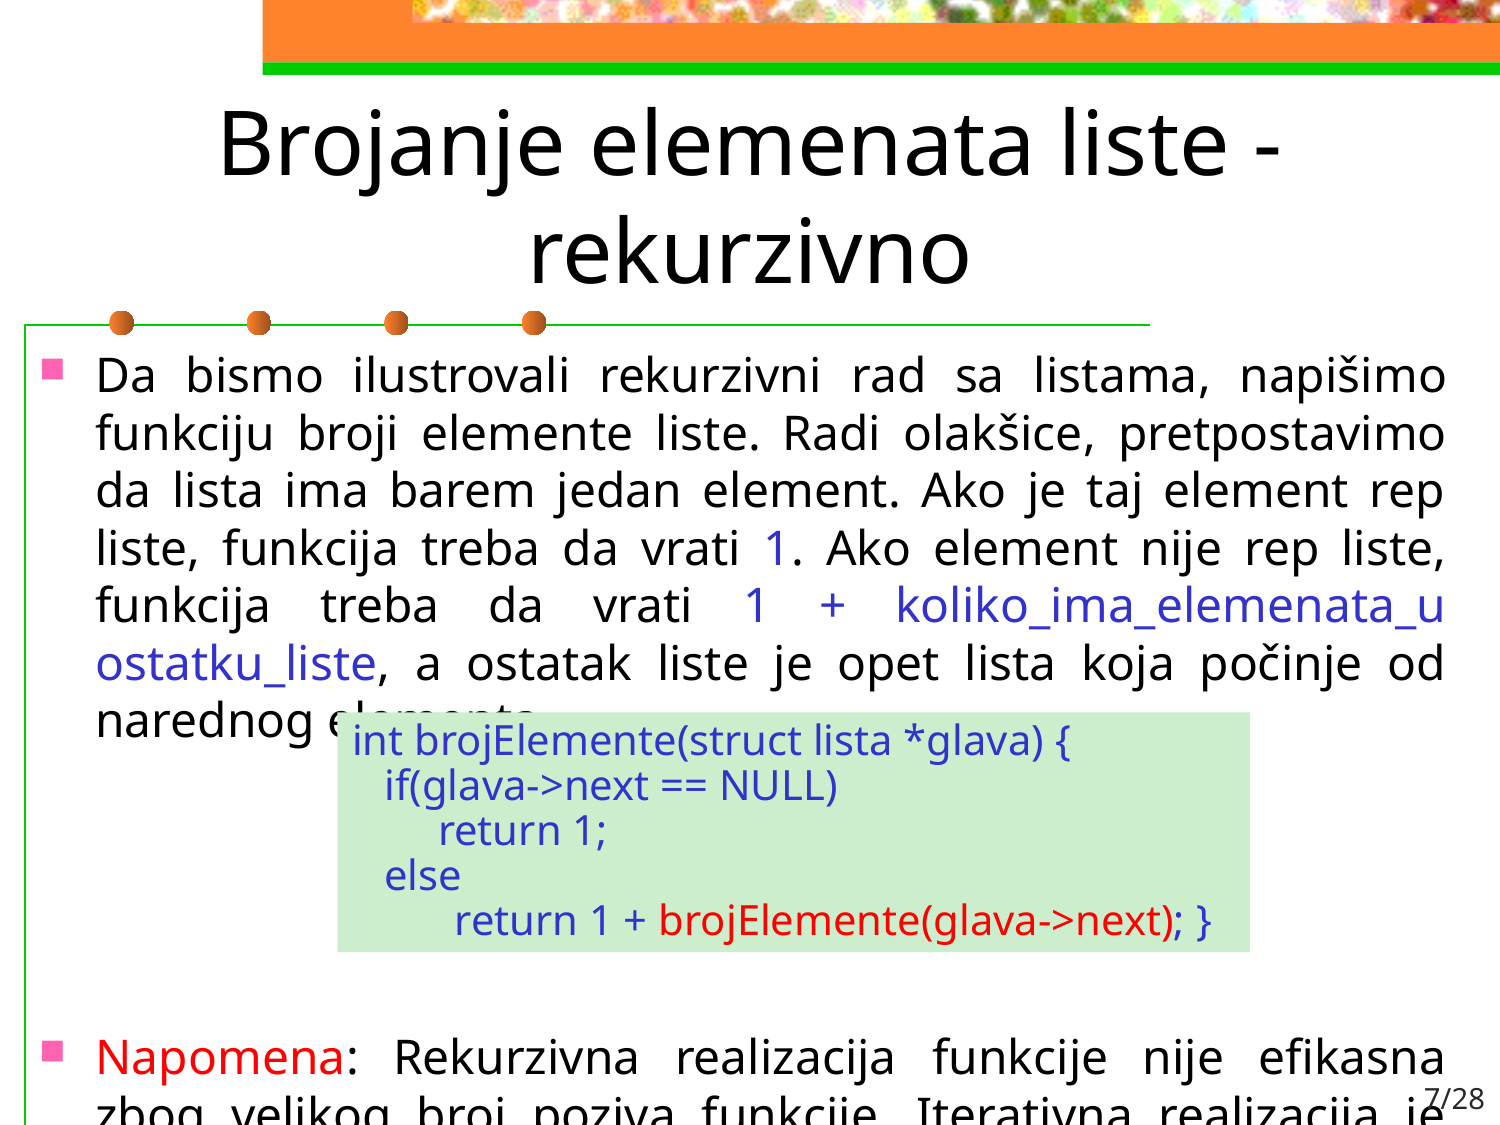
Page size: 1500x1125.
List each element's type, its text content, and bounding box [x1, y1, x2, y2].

list Da bismo ilustrovali rekurzivni rad sa listama, napišimo funkciju broji elemente liste. Radi olakšice, pretpostavimo da lista ima barem jedan element. Ako je taj element rep liste, funkcija treba da vrati 1. Ako element nije rep liste, funkcija treba da vrati 1 + koliko_ima_elemenata_u ostatku_liste, a ostatak liste je opet lista koja počinje od narednog elementa. Napomena: Rekurzivna realizacija funkcije nije efikasna zbog velikog broj poziva funkcije. Iterativna realizacija je efikasnija. [24, 337, 1463, 838]
title Brojanje elemenata liste - rekurzivno [0, 99, 1500, 288]
text_box 7/28 [1374, 1072, 1500, 1123]
text_box int brojElemente(struct lista *glava) { if(glava->next == NULL) return 1; else return 1 + brojElemente(glava->next); } [337, 712, 1250, 953]
picture [412, 0, 1500, 23]
